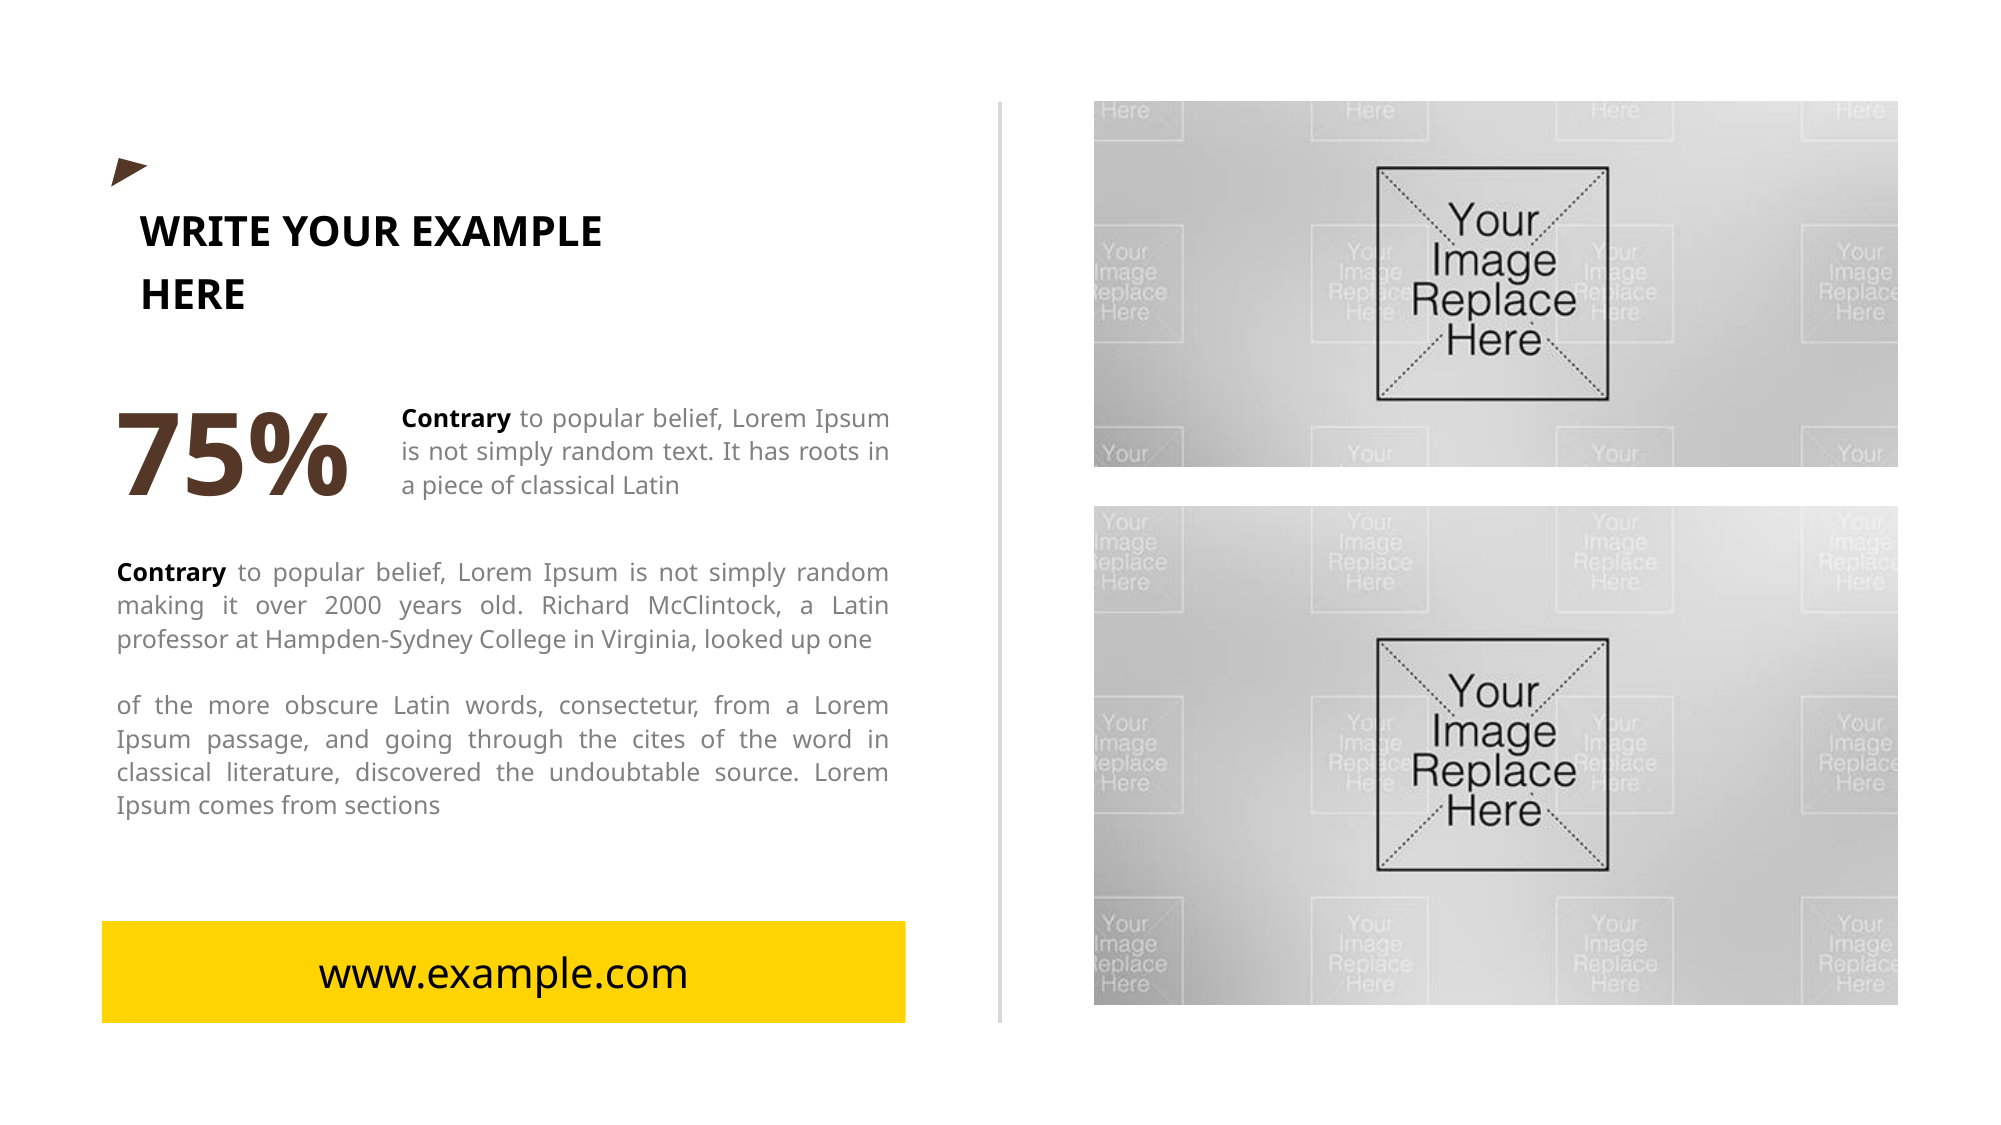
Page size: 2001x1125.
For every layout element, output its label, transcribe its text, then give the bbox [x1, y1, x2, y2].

text_box Contrary to popular belief, Lorem Ipsum is not simply random making it over 2000 years old. Richard McClintock, a Latin professor at Hampden-Sydney College in Virginia, looked up one of the more obscure Latin words, consectetur, from a Lorem Ipsum passage, and going through the cites of the word in classical literature, discovered the undoubtable source. Lorem Ipsum comes from sections [101, 545, 906, 827]
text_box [114, 161, 863, 327]
text_box [101, 920, 907, 1024]
picture [1094, 101, 1898, 467]
text_box Contrary to popular belief, Lorem Ipsum is not simply random text. It has roots in a piece of classical Latin [386, 391, 906, 507]
text_box 75% [102, 373, 422, 526]
picture [1094, 506, 1898, 1005]
text_box www.example.com [208, 939, 800, 1004]
